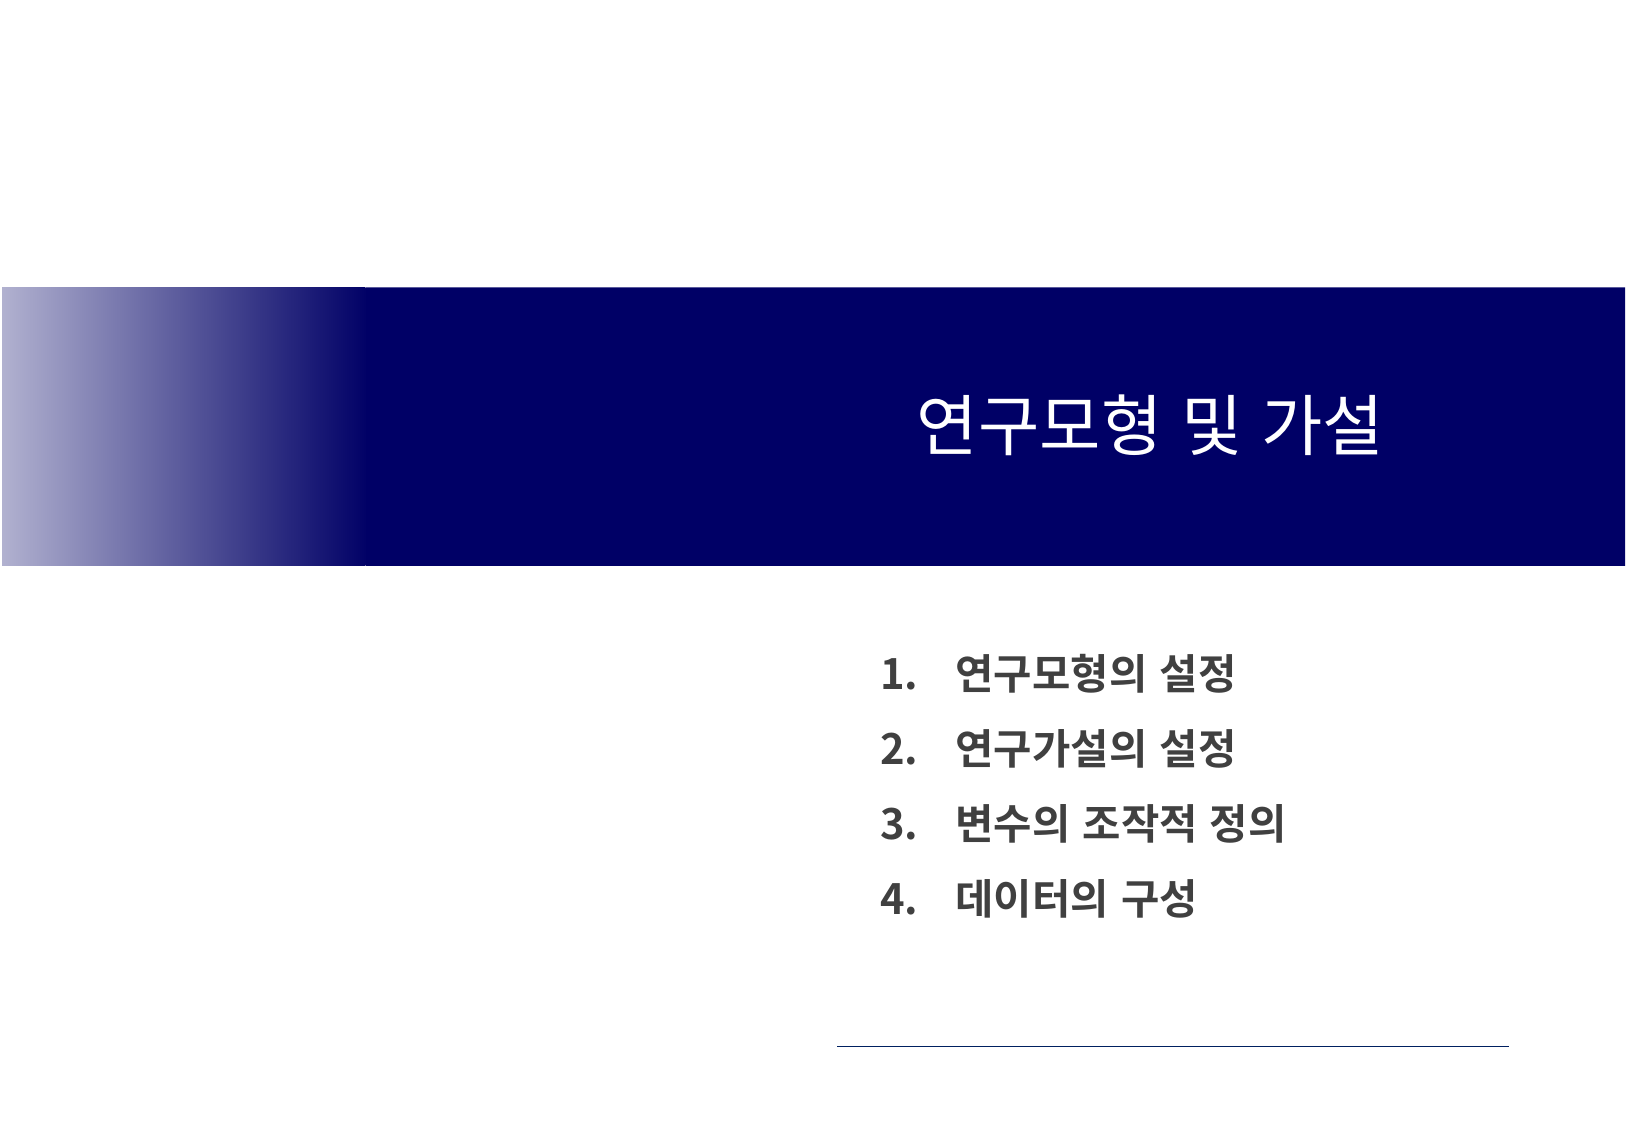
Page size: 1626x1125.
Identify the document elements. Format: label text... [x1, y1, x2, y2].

text_box 연구모형 및 가설 [328, 303, 1400, 545]
text_box 연구모형의 설정 연구가설의 설정 변수의 조작적 정의 데이터의 구성 [788, 614, 1583, 931]
